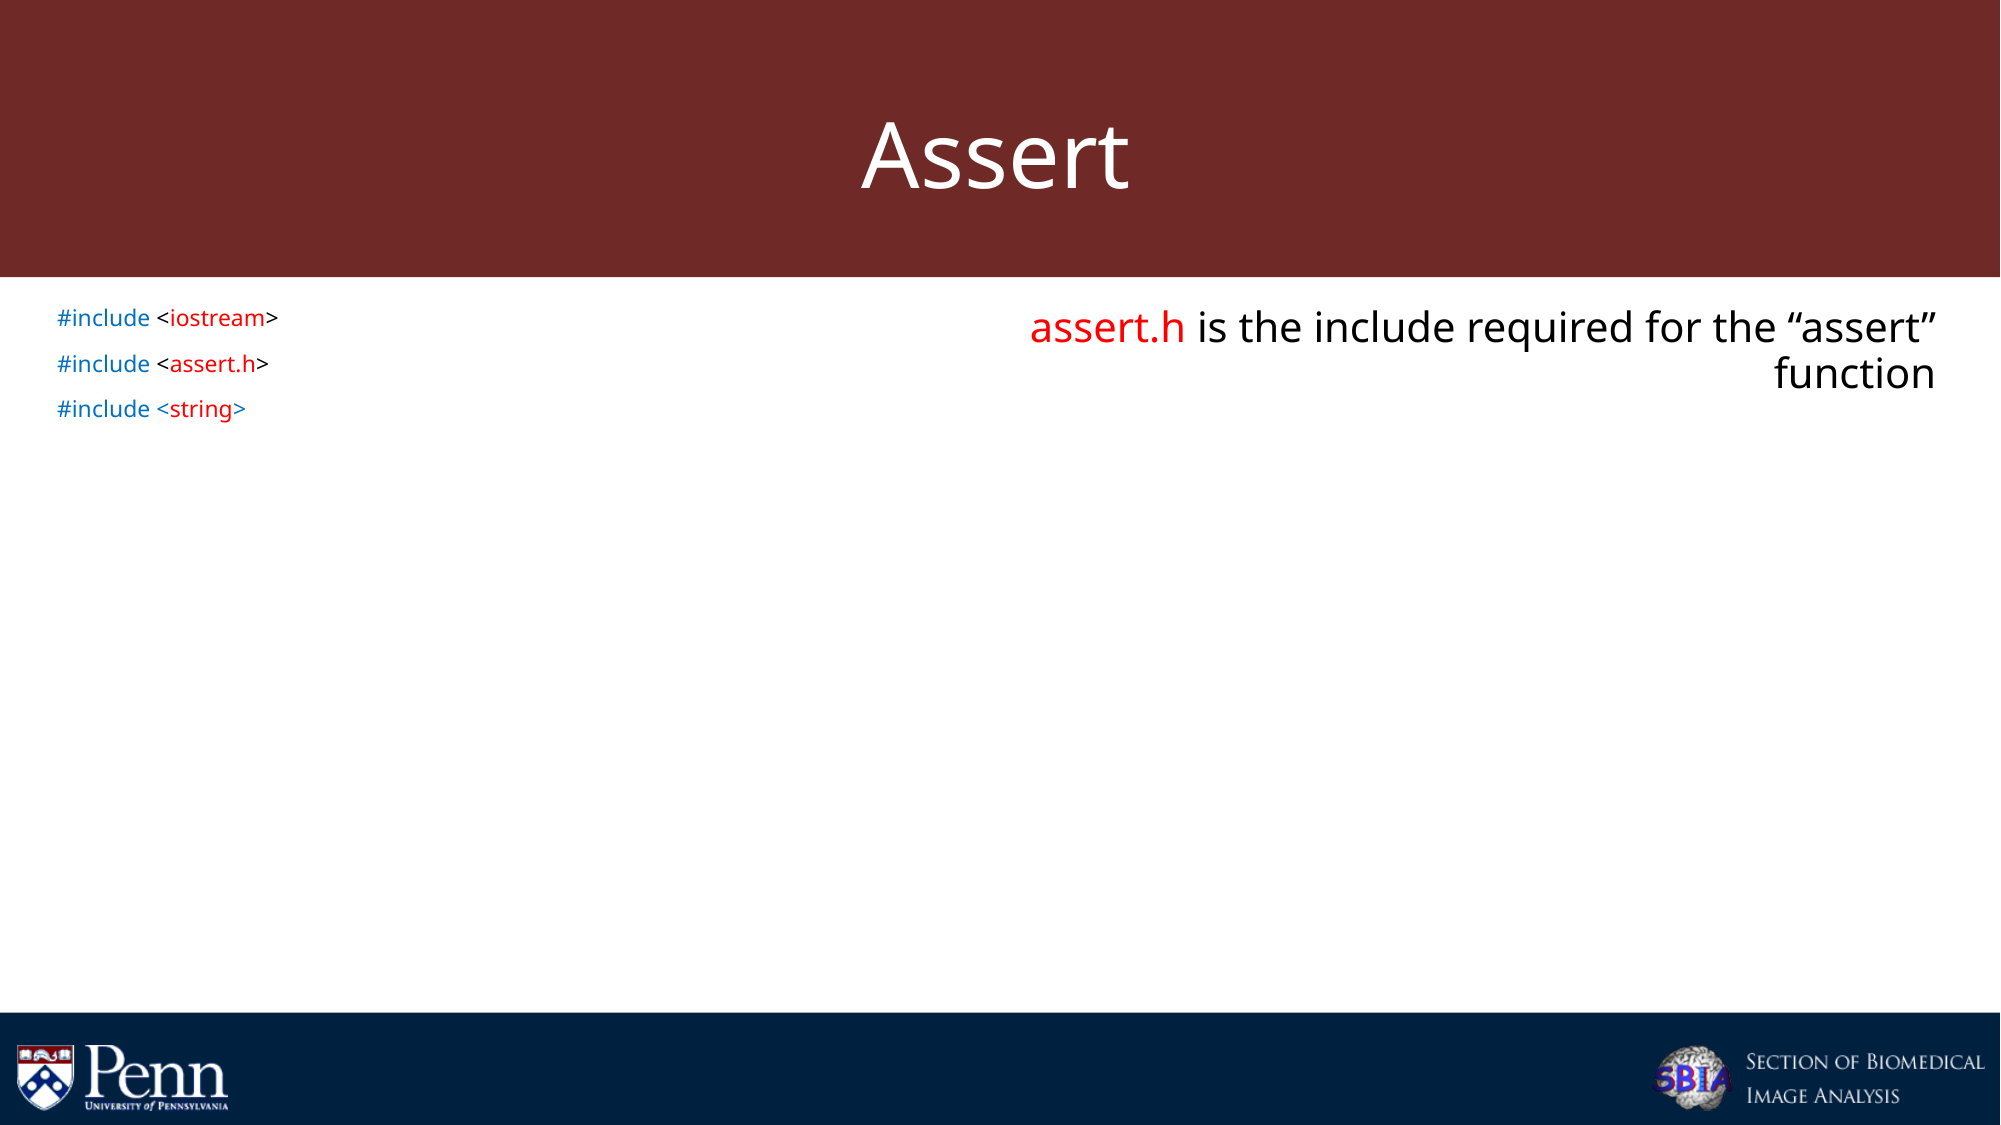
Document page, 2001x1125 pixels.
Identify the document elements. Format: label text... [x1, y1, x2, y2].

title Assert [42, 43, 1952, 275]
list #include <iostream> #include <assert.h> #include <string> [42, 299, 988, 1014]
picture [1652, 1044, 1985, 1112]
picture [17, 1045, 228, 1111]
list assert.h is the include required for the “assert” function [1012, 299, 1952, 1014]
